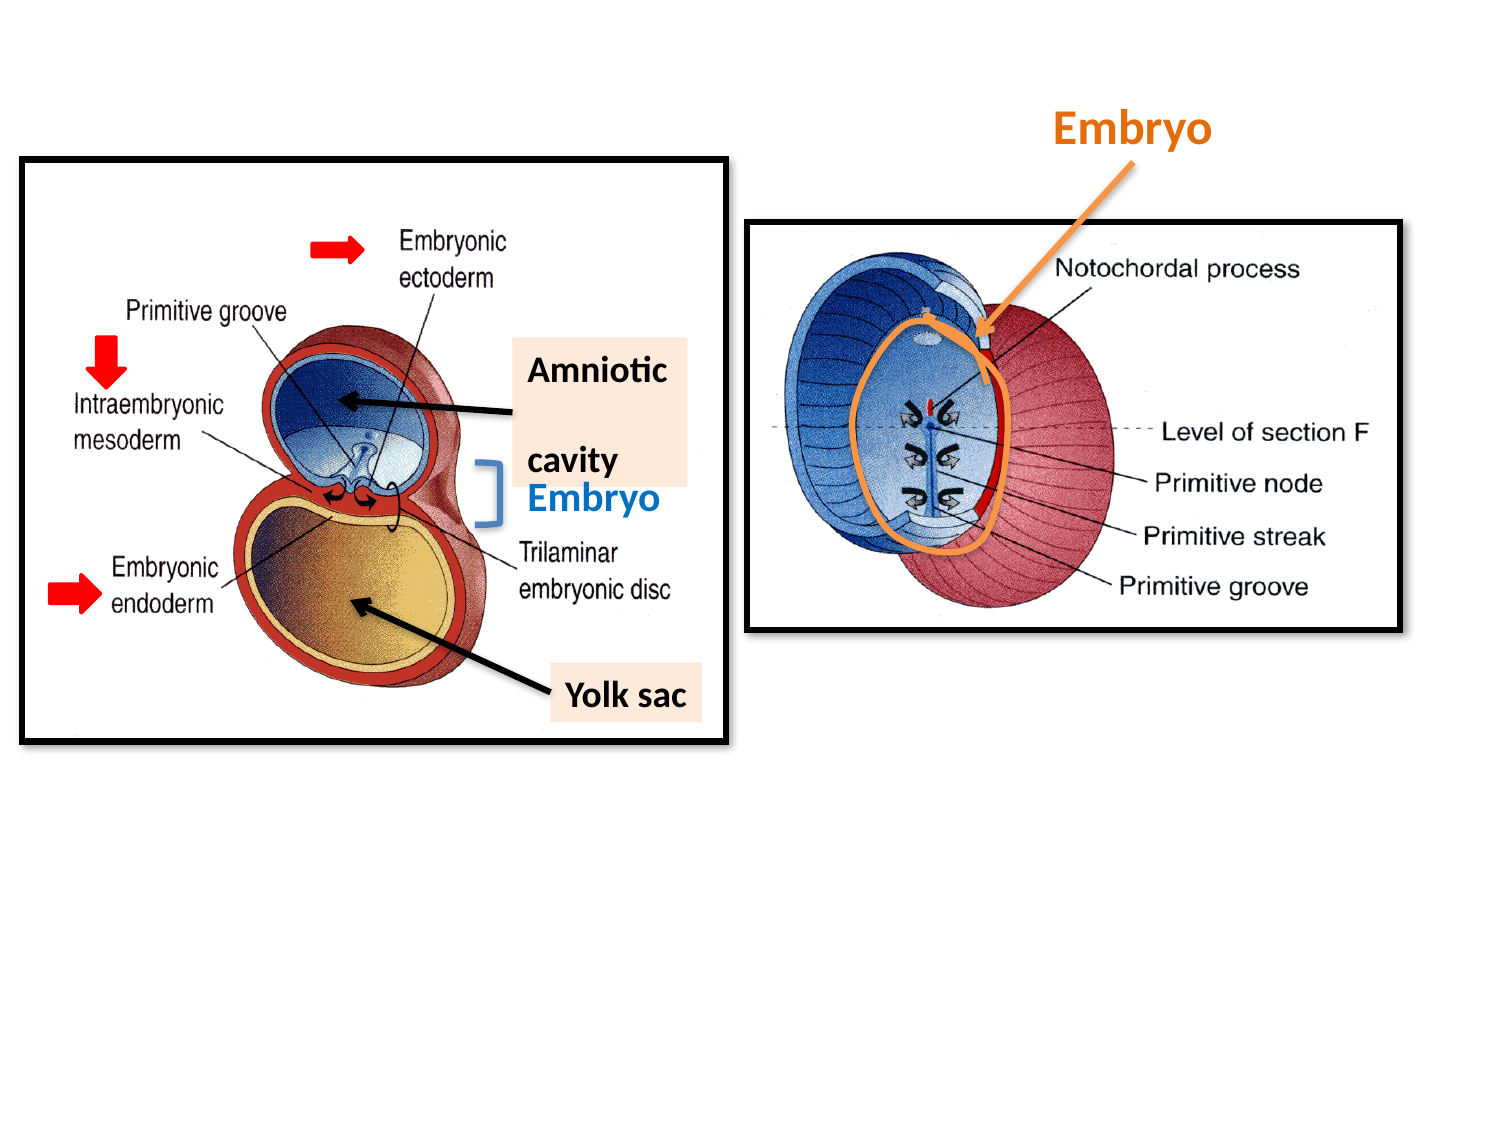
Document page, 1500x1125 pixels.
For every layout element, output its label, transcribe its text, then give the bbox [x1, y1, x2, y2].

text_box Embryo [1038, 87, 1229, 163]
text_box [966, 170, 1142, 330]
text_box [337, 390, 513, 401]
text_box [349, 599, 551, 693]
picture [749, 224, 1398, 627]
picture [24, 162, 724, 739]
